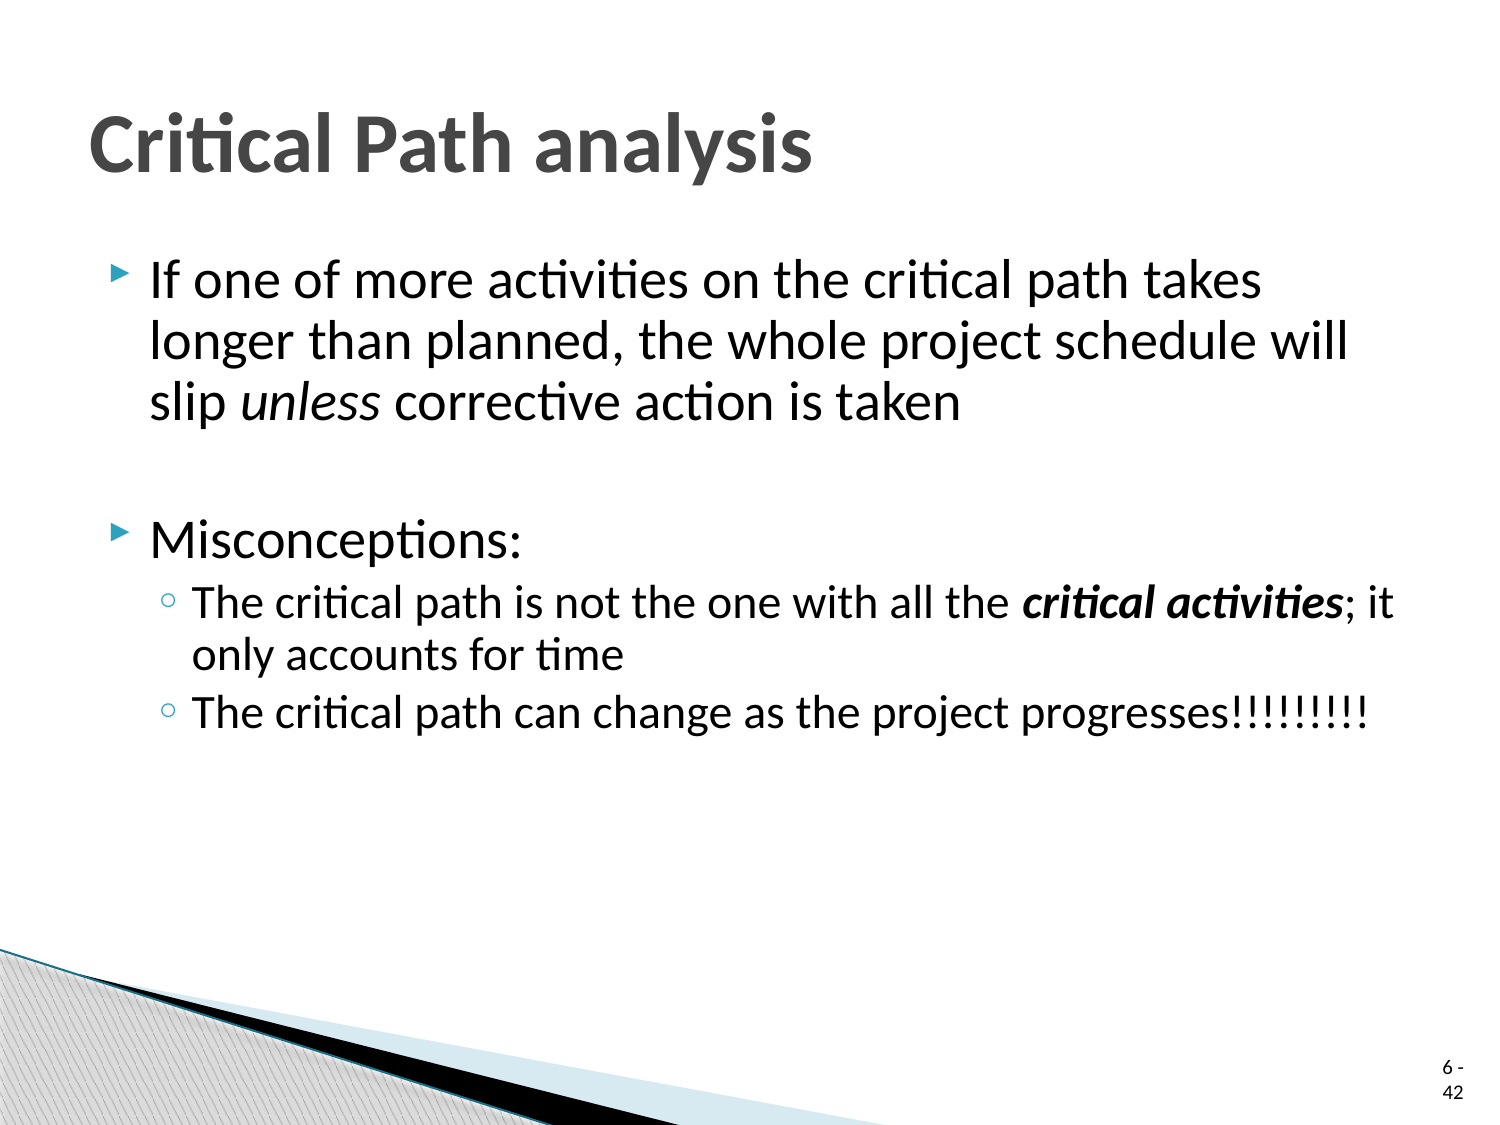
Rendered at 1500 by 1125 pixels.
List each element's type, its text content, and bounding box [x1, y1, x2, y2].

list If one of more activities on the critical path takes longer than planned, the whole project schedule will slip unless corrective action is taken Misconceptions: The critical path is not the one with all the critical activities; it only accounts for time The critical path can change as the project progresses!!!!!!!!! [75, 243, 1425, 986]
title Critical Path analysis [75, 45, 1425, 233]
slide_number 6 - 42 [1418, 1051, 1479, 1112]
